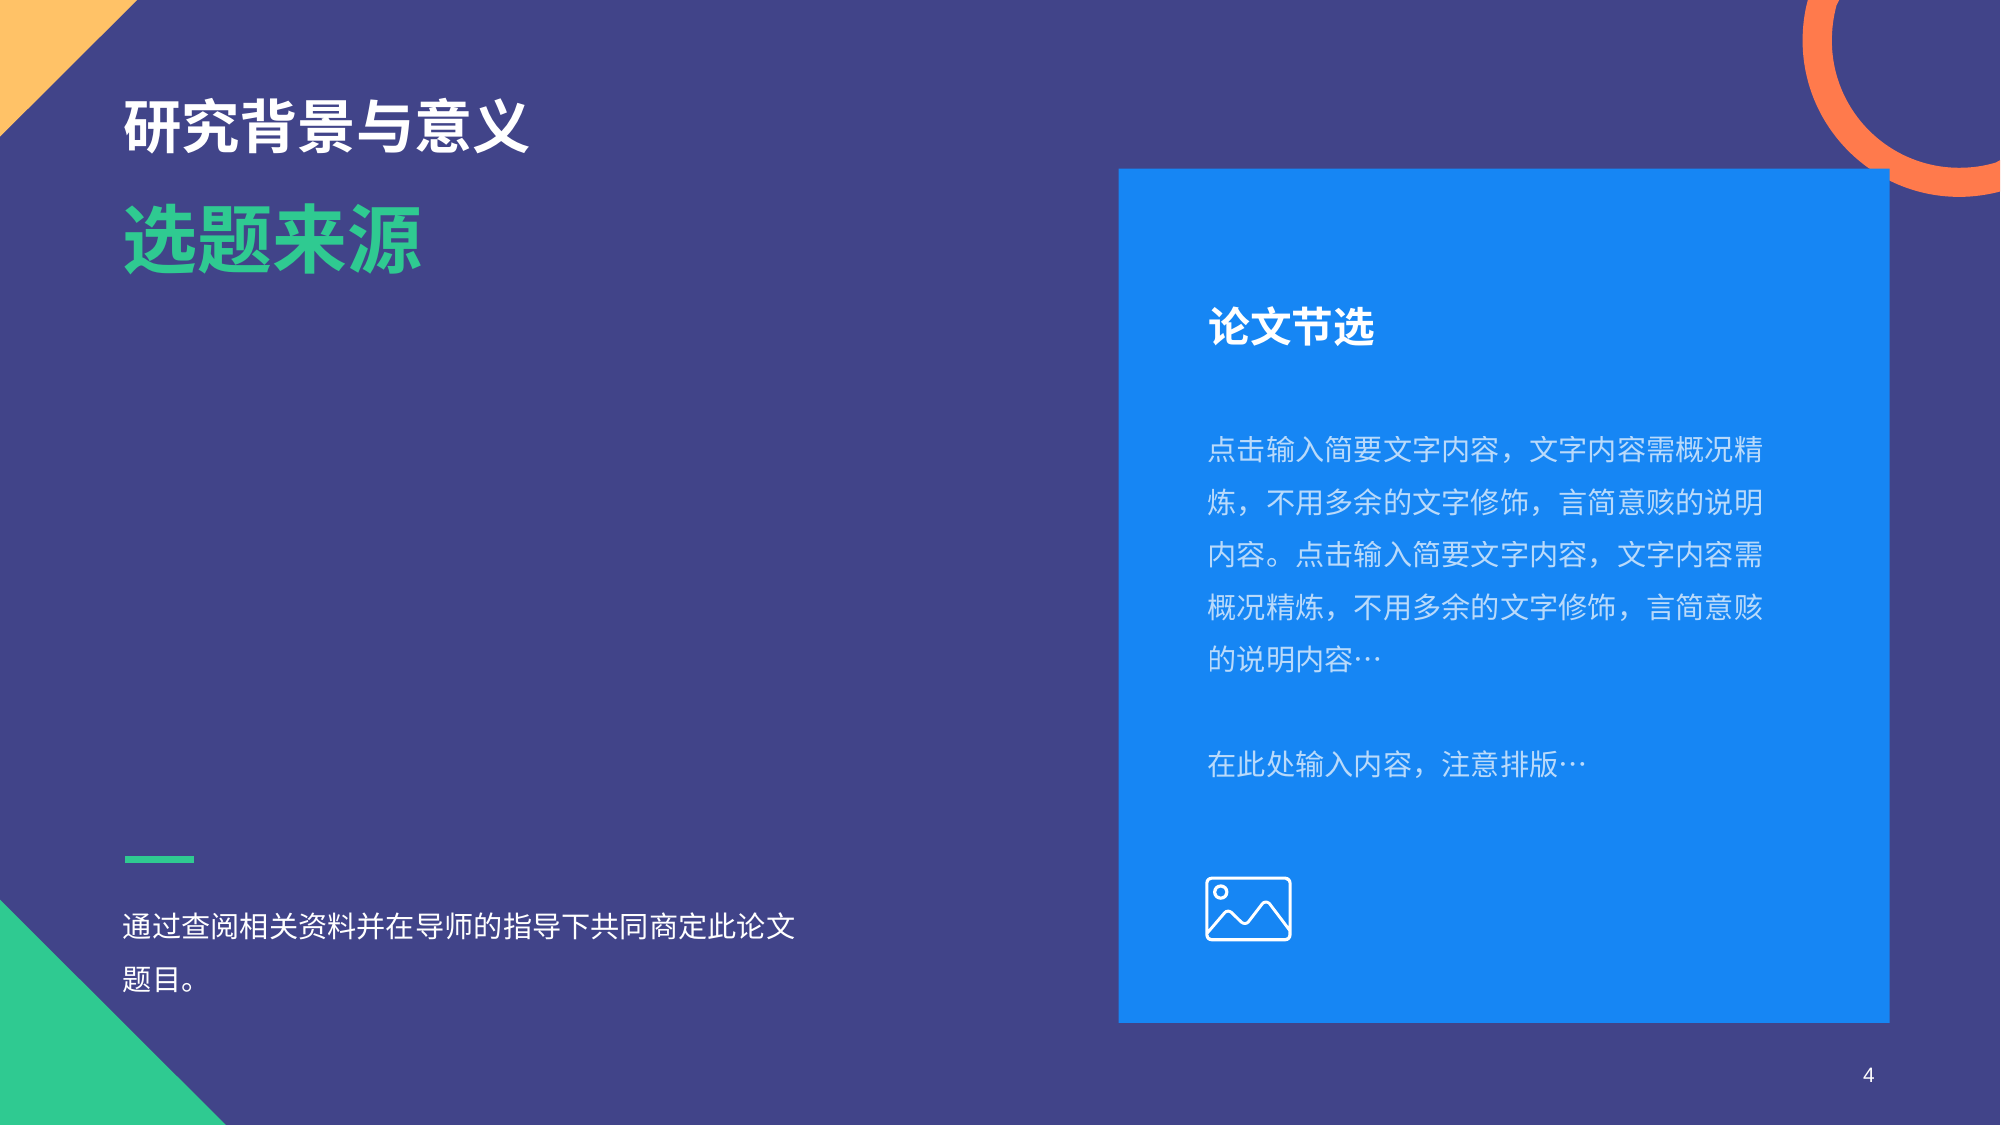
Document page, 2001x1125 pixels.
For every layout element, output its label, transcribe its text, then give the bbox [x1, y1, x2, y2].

slide_number 4 [1452, 1056, 1890, 1092]
title 研究背景与意义 [108, 0, 1890, 168]
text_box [108, 168, 1890, 1023]
